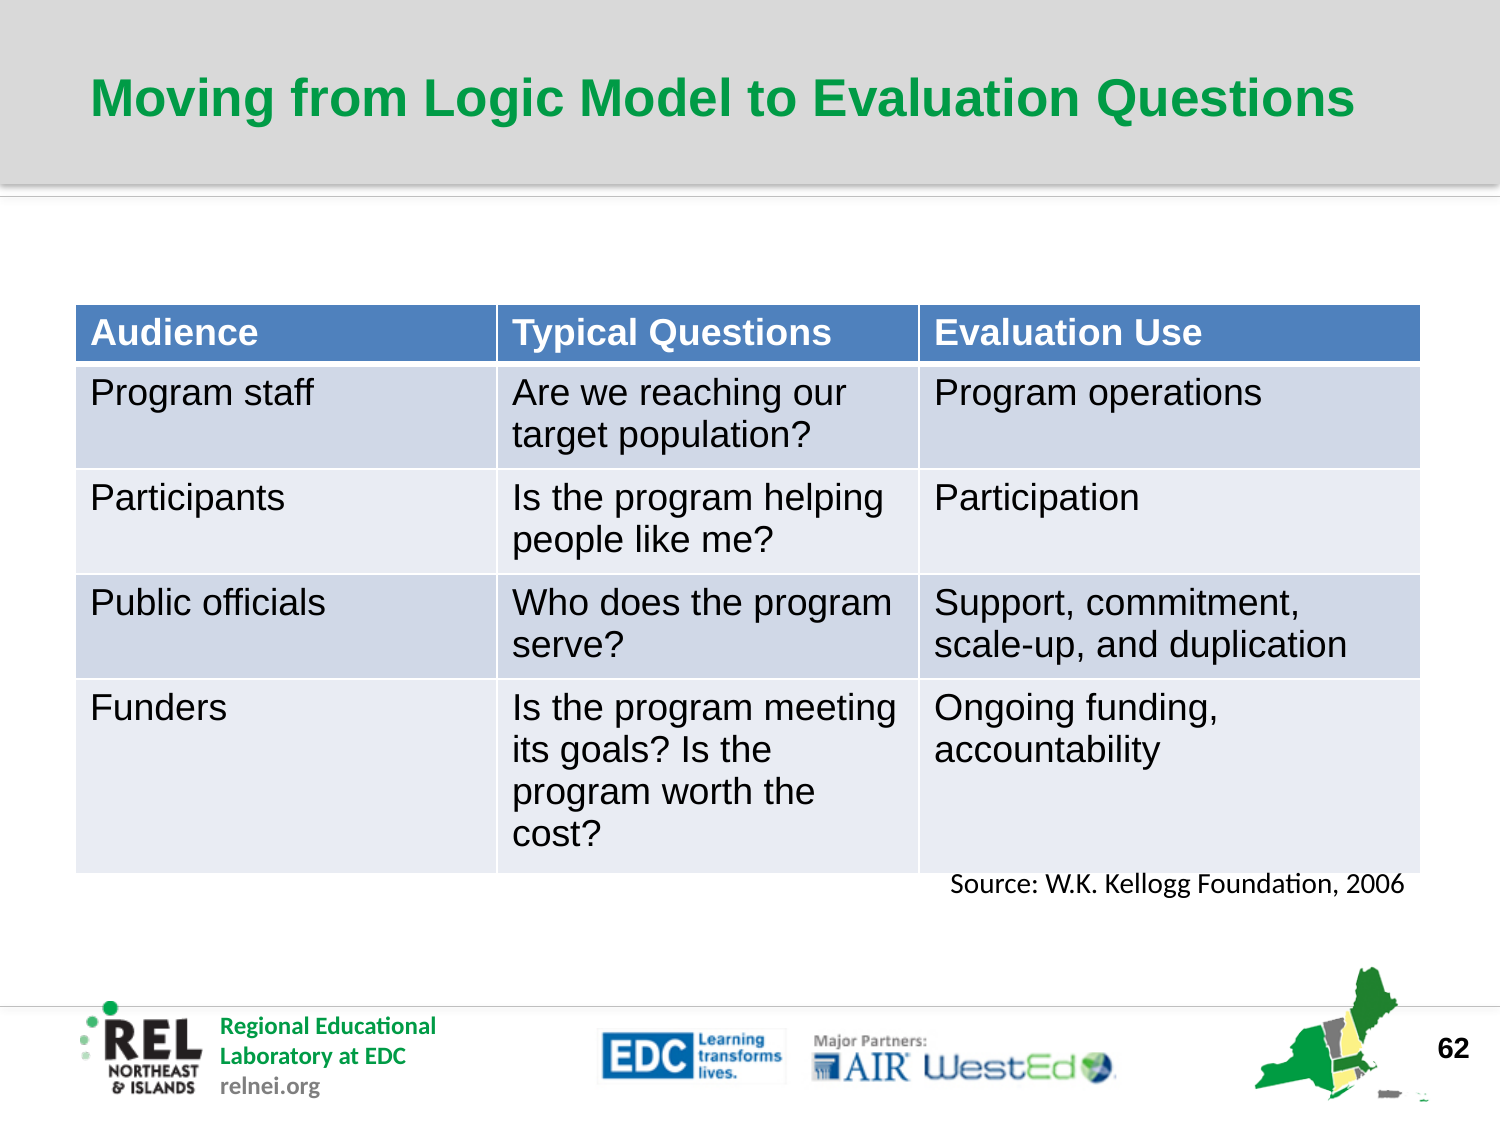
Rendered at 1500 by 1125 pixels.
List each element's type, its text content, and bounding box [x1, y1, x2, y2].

picture [1245, 964, 1442, 1103]
title Moving from Logic Model to Evaluation Questions [75, 25, 1425, 165]
table_cell Support, commitment, scale-up, and duplication [920, 575, 1420, 678]
table_cell Who does the program serve? [498, 575, 918, 678]
text_box Source: W.K. Kellogg Foundation, 2006 [935, 857, 1421, 907]
slide_number 62 [1393, 1016, 1485, 1077]
table_cell Is the program meeting its goals? Is the program worth the cost? [498, 680, 918, 873]
table_header Typical Questions [498, 305, 918, 361]
table_cell Participation [920, 470, 1420, 573]
table_cell Program operations [920, 367, 1420, 468]
table_cell Funders [76, 680, 496, 873]
table_header Evaluation Use [920, 305, 1420, 361]
table_cell Ongoing funding, accountability [920, 680, 1420, 873]
picture [80, 1001, 227, 1108]
table_cell Program staff [76, 367, 496, 468]
table_cell Are we reaching our target population? [498, 367, 918, 468]
table_cell Public officials [76, 575, 496, 678]
picture [594, 1028, 1138, 1091]
table_cell Participants [76, 470, 496, 573]
table_cell Is the program helping people like me? [498, 470, 918, 573]
table_header Audience [76, 305, 496, 361]
